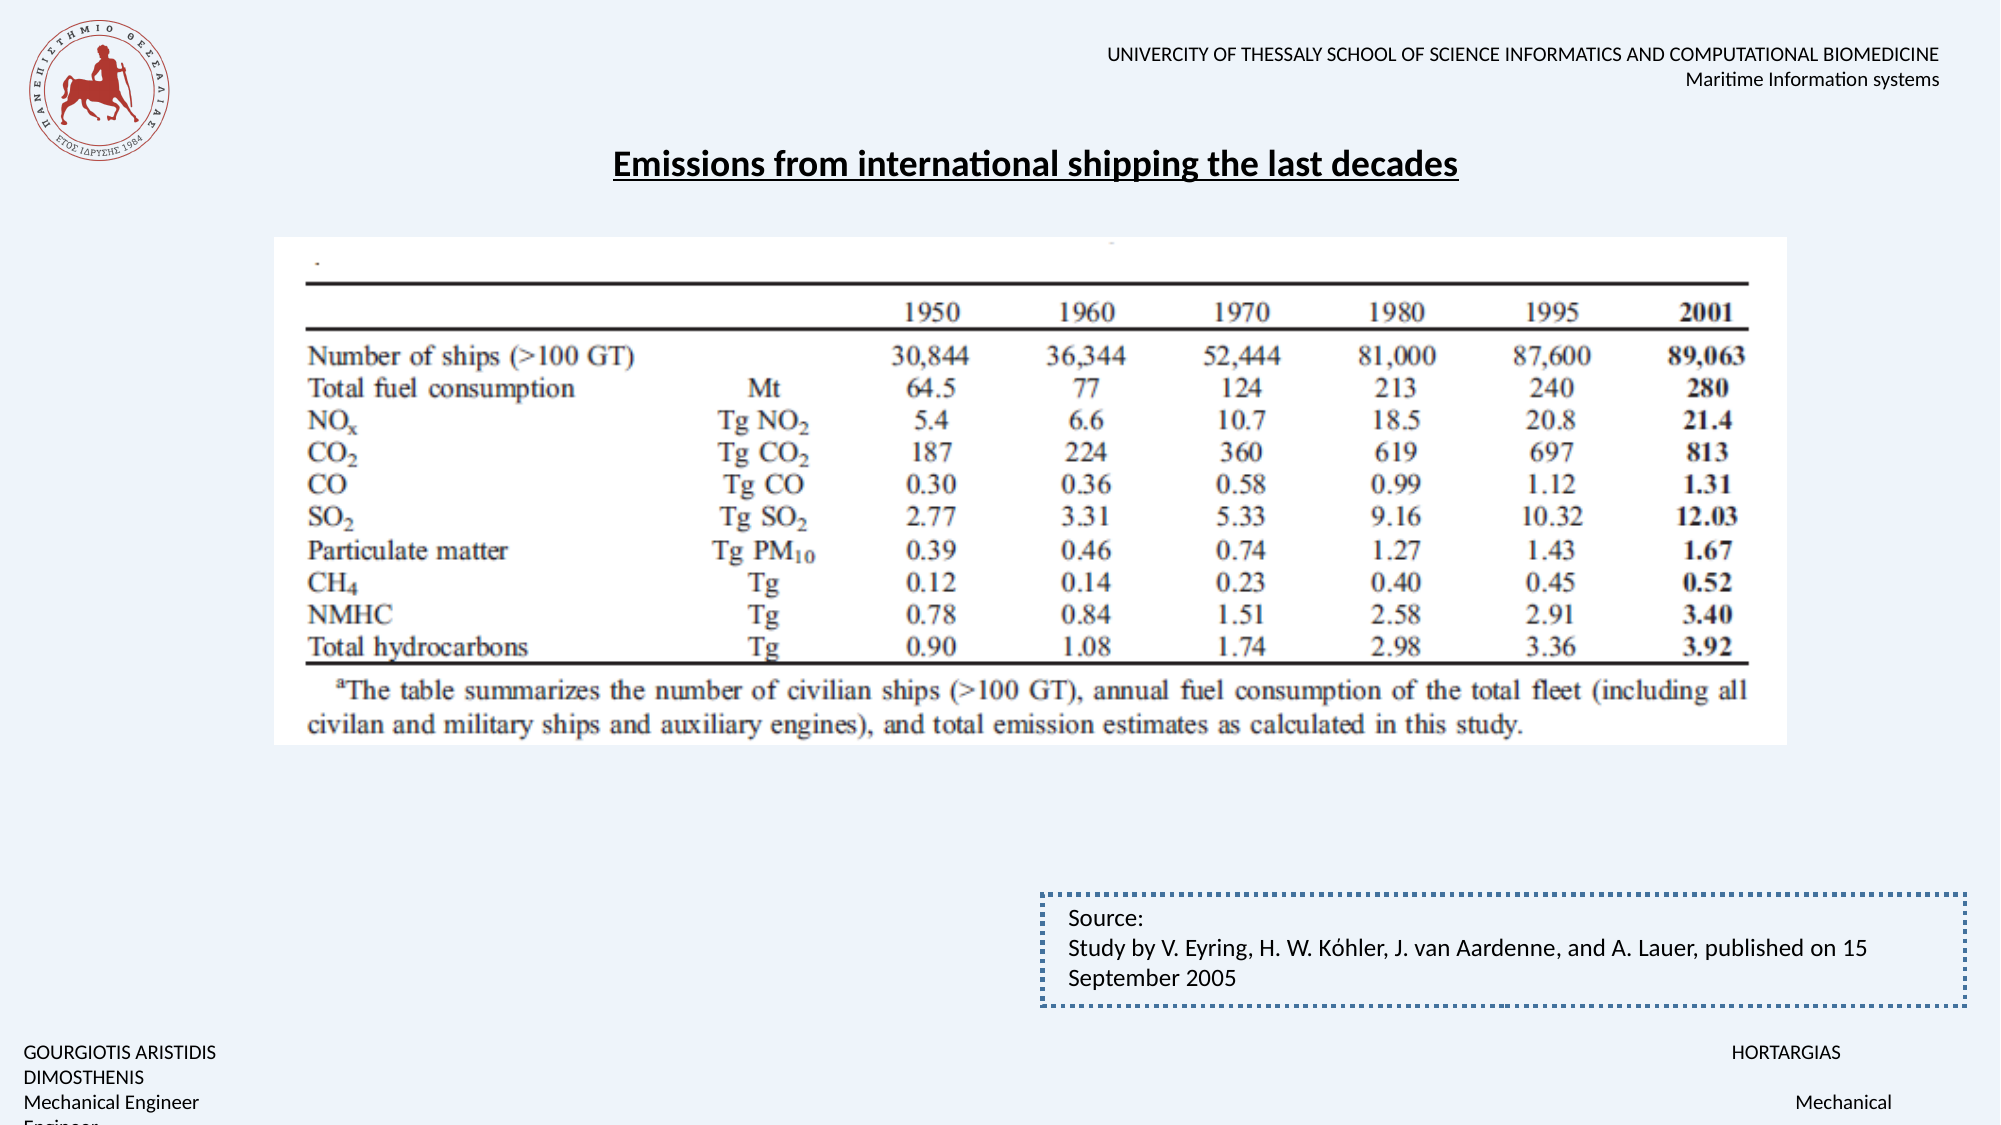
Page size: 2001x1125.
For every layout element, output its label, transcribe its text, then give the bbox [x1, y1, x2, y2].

text_box [1042, 893, 1966, 1007]
picture [274, 237, 1787, 746]
text_box GOURGIOTIS ARISTIDIS HORTARGIAS DIMOSTHENIS Mechanical Engineer Mechanical Engineer [8, 1030, 1984, 1125]
text_box Emissions from international shipping the last decades [209, 131, 1863, 192]
picture [27, 20, 172, 162]
text_box UNIVERCITY OF THESSALY SCHOOL OF SCIENCE INFORMATICS AND COMPUTATIONAL BIOMEDICINE Maritime Information systems [229, 32, 1955, 98]
